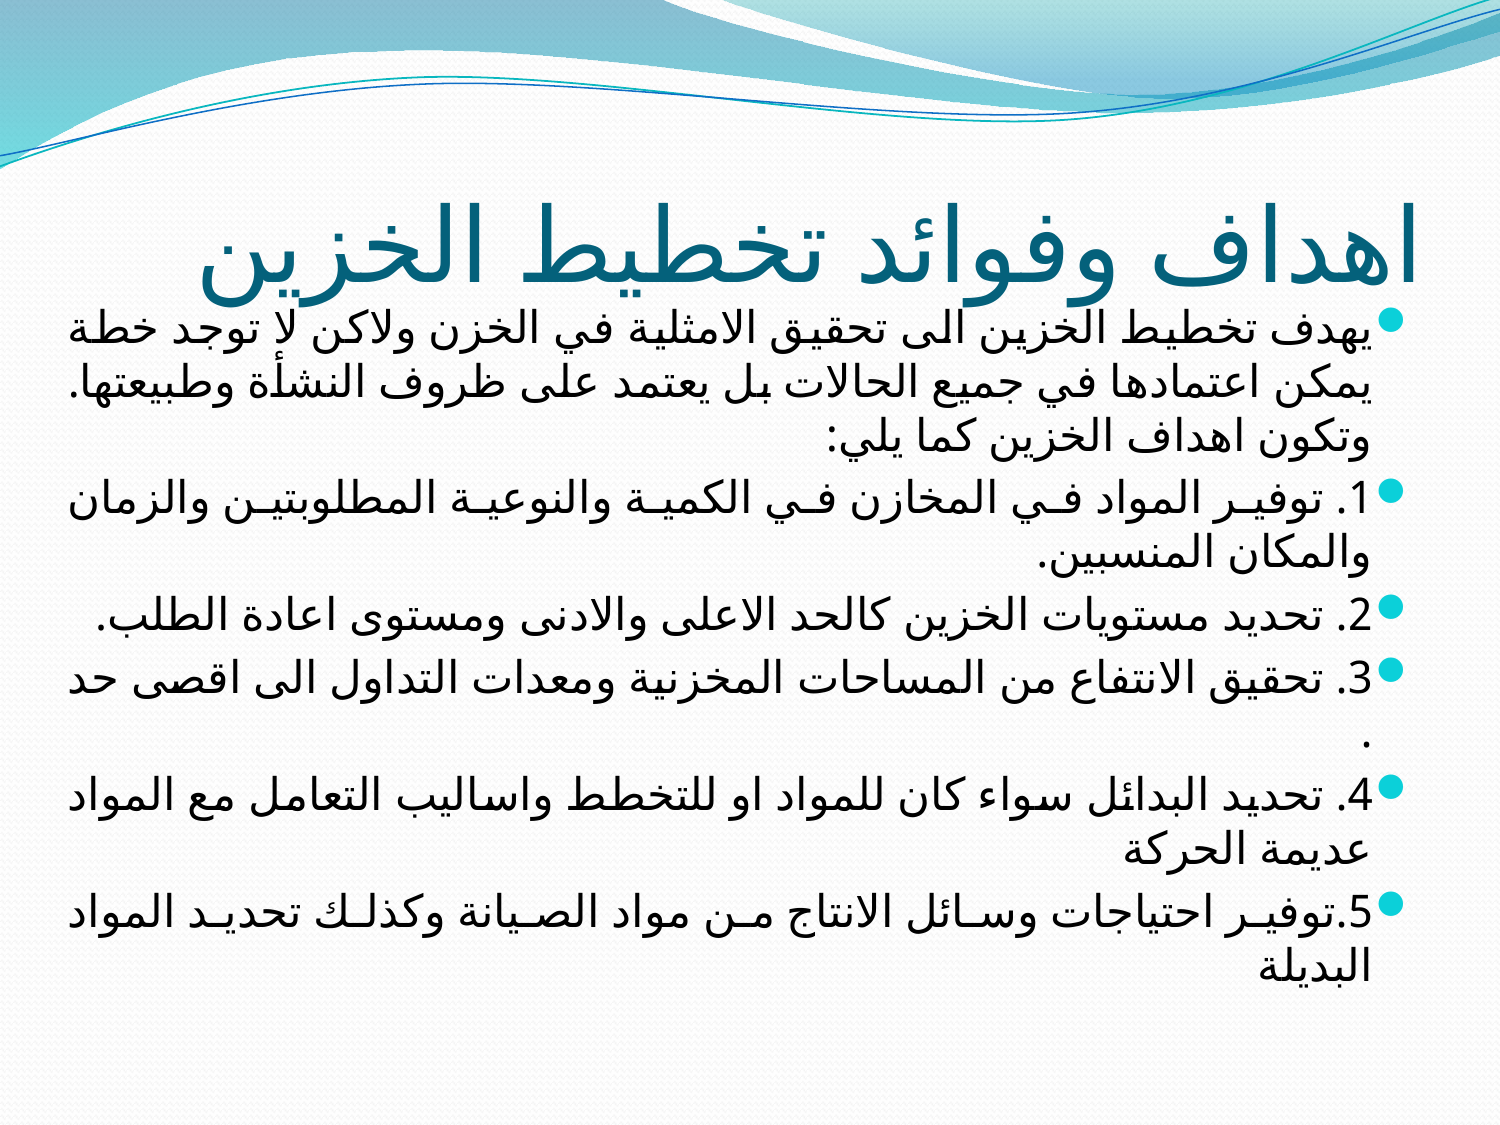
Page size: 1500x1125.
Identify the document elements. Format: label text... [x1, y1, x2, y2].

title اهداف وفوائد تخطيط الخزين [75, 115, 1425, 290]
list يهدف تخطيط الخزين الى تحقيق الامثلية في الخزن ولاكن لا توجد خطة يمكن اعتمادها في جميع الحالات بل يعتمد على ظروف النشأة وطبيعتها. وتكون اهداف الخزين كما يلي: 1. توفير المواد في المخازن في الكمية والنوعية المطلوبتين والزمان والمكان المنسبين. 2. تحديد مستويات الخزين كالحد الاعلى والادنى ومستوى اعادة الطلب. 3. تحقيق الانتفاع من المساحات المخزنية ومعدات التداول الى اقصى حد . 4. تحديد البدائل سواء كان للمواد او للتخطط واساليب التعامل مع المواد عديمة الحركة 5.توفير احتياجات وسائل الانتاج من مواد الصيانة وكذلك تحديد المواد البديلة [53, 290, 1425, 1038]
